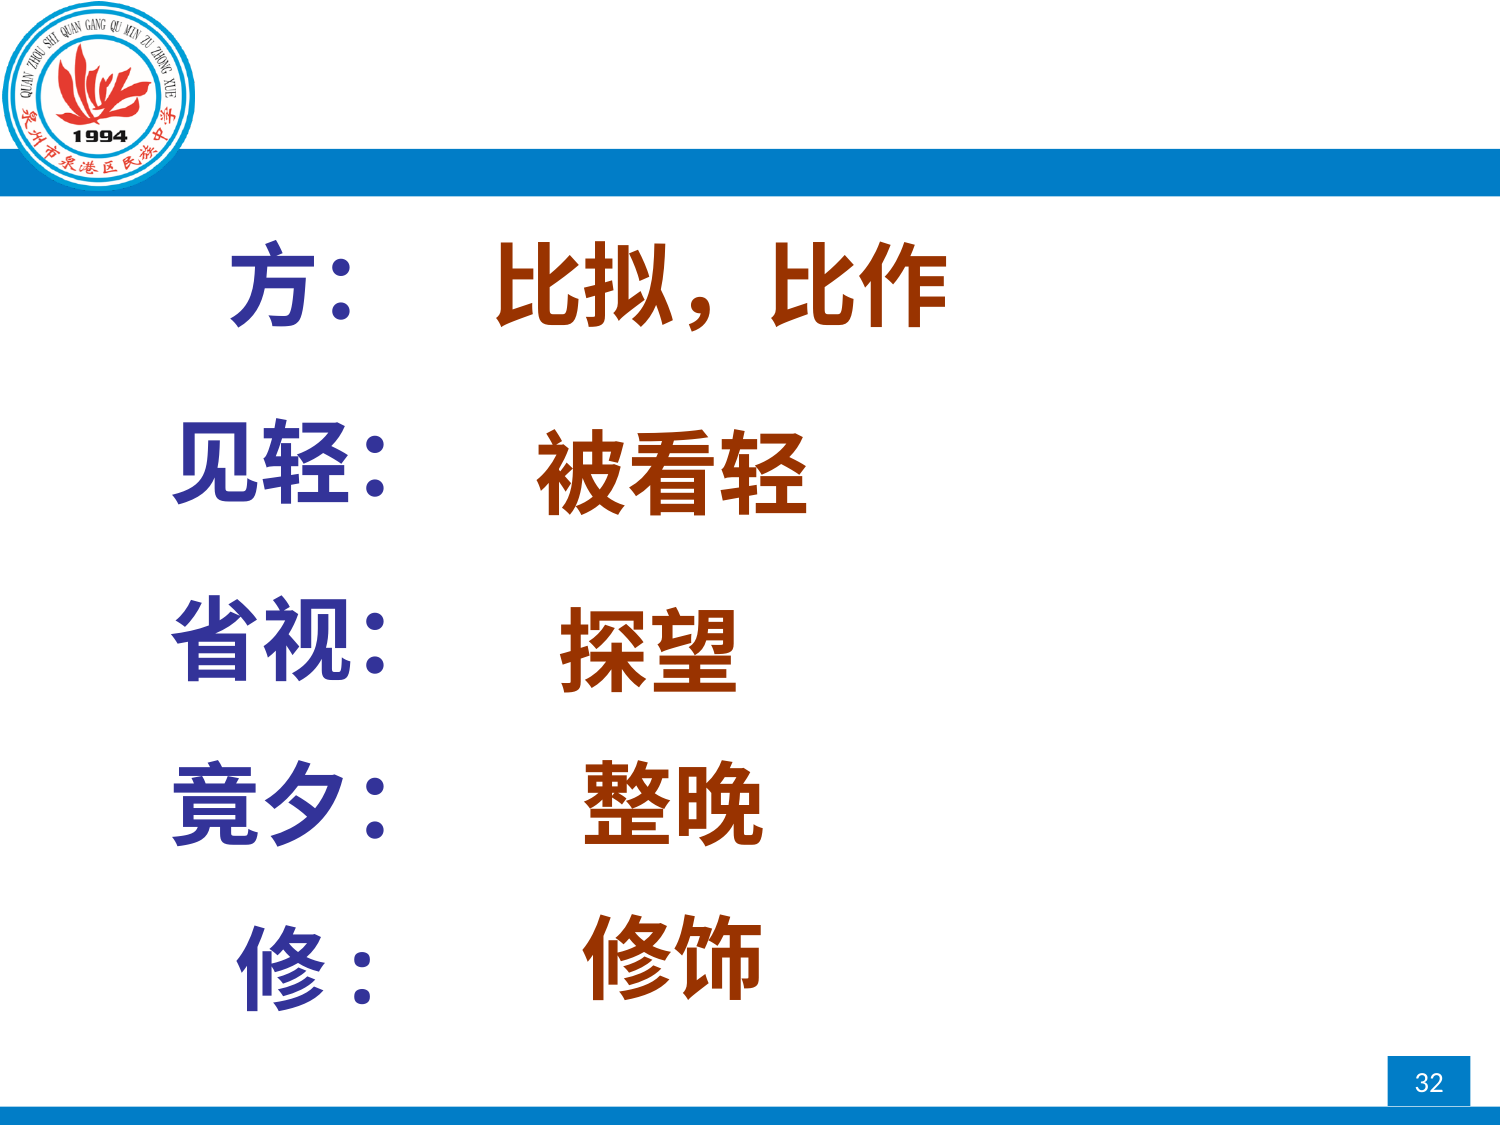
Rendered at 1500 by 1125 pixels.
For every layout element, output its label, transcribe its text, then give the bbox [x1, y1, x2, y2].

text_box 被看轻 [490, 408, 857, 551]
text_box 探望 [490, 586, 809, 693]
text_box 见轻： [135, 397, 479, 539]
picture [9, 6, 189, 186]
text_box 省视： [135, 574, 479, 693]
text_box 整晚 [501, 739, 845, 882]
text_box 修饰 [513, 893, 833, 1036]
picture [2, 107, 78, 191]
text_box 比拟，比作 [431, 220, 1010, 362]
text_box 方： [206, 220, 431, 362]
picture [120, 114, 195, 191]
picture [110, 1, 195, 79]
text_box 修: [220, 904, 391, 1030]
picture [2, 1, 88, 86]
text_box 竟夕： [135, 739, 479, 882]
